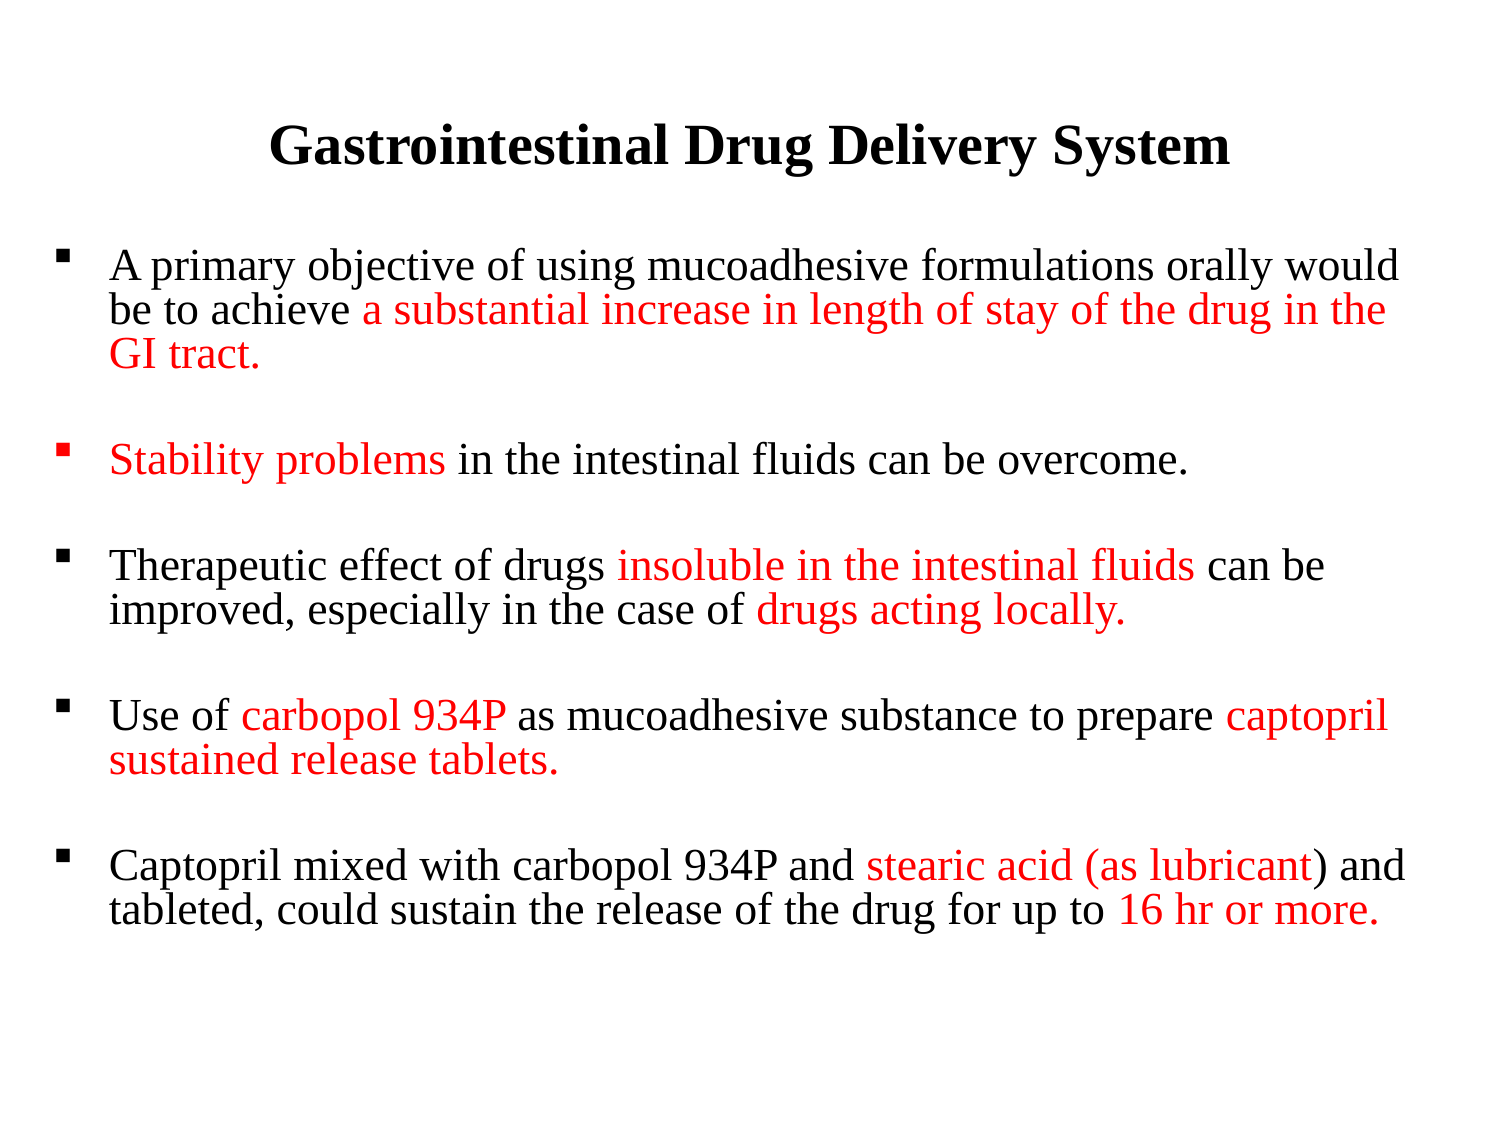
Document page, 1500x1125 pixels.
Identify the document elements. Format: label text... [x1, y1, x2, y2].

list A primary objective of using mucoadhesive formulations orally would be to achieve a substantial increase in length of stay of the drug in the GI tract. Stability problems in the intestinal fluids can be overcome. Therapeutic effect of drugs insoluble in the intestinal fluids can be improved, especially in the case of drugs acting locally. Use of carbopol 934P as mucoadhesive substance to prepare captopril sustained release tablets. Captopril mixed with carbopol 934P and stearic acid (as lubricant) and tableted, could sustain the release of the drug for up to 16 hr or more. [37, 237, 1425, 1038]
title Gastrointestinal Drug Delivery System [75, 45, 1425, 237]
